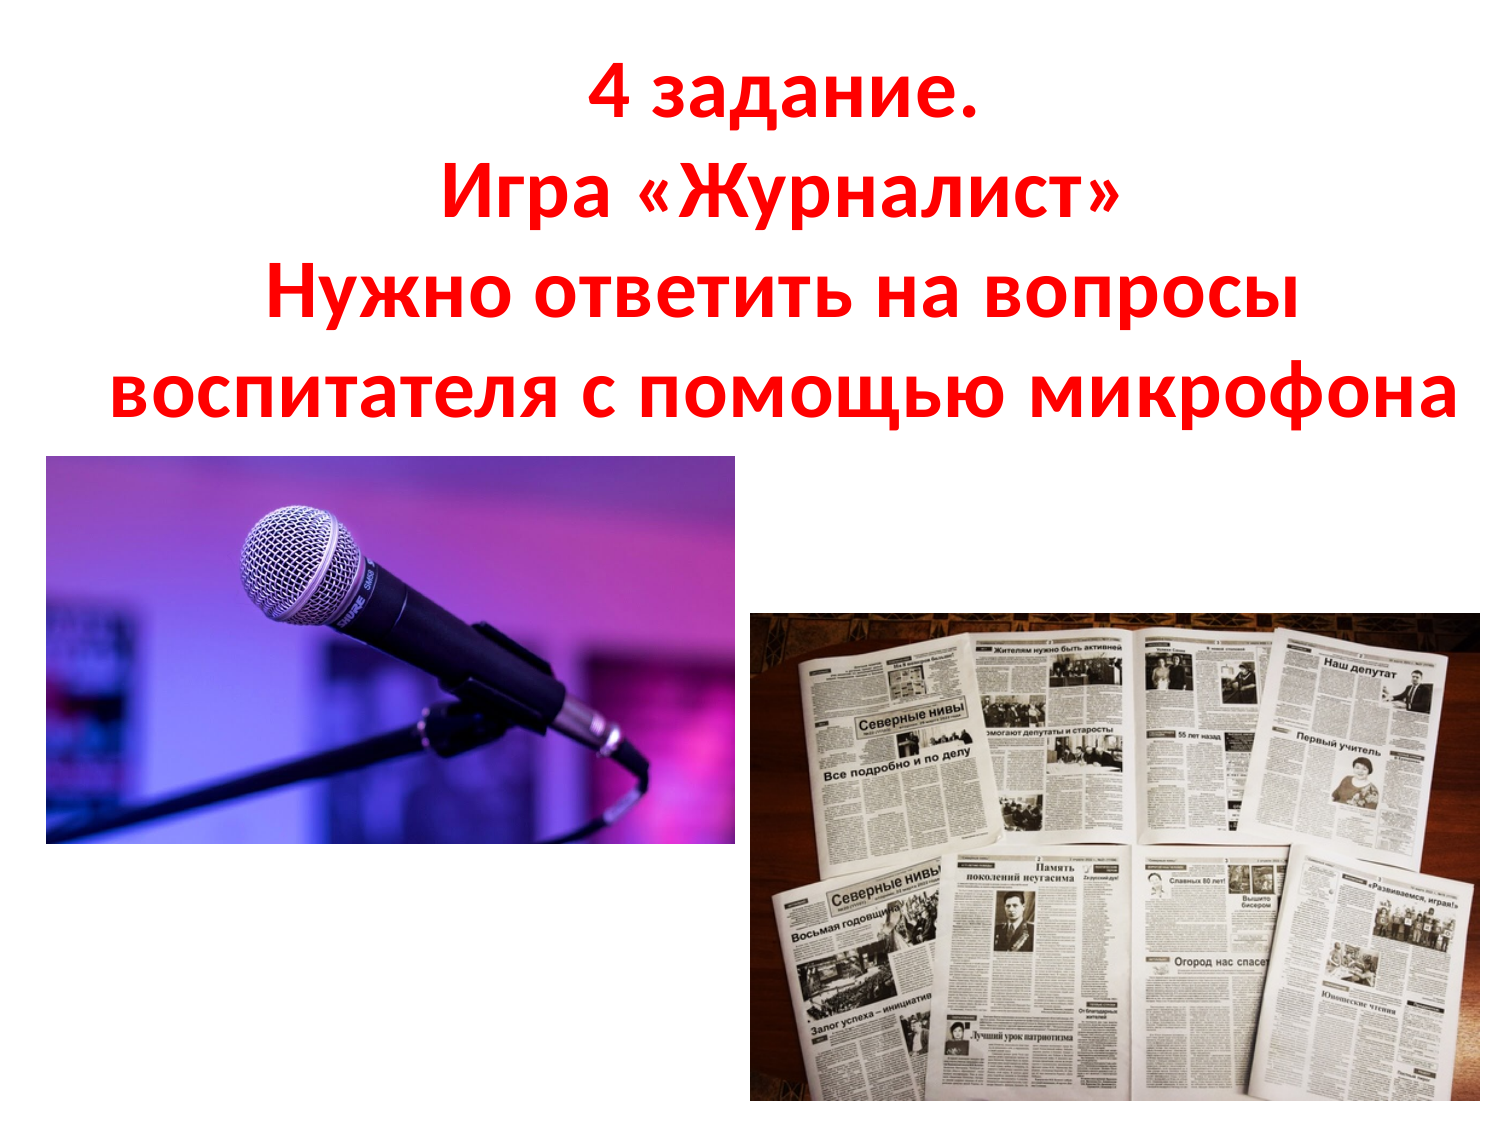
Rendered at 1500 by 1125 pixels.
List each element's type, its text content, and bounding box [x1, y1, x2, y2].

picture [46, 456, 735, 844]
picture [749, 612, 1480, 1101]
title 4 задание. Игра «Журналист» Нужно ответить на вопросы воспитателя с помощью микрофона [70, 140, 1500, 329]
